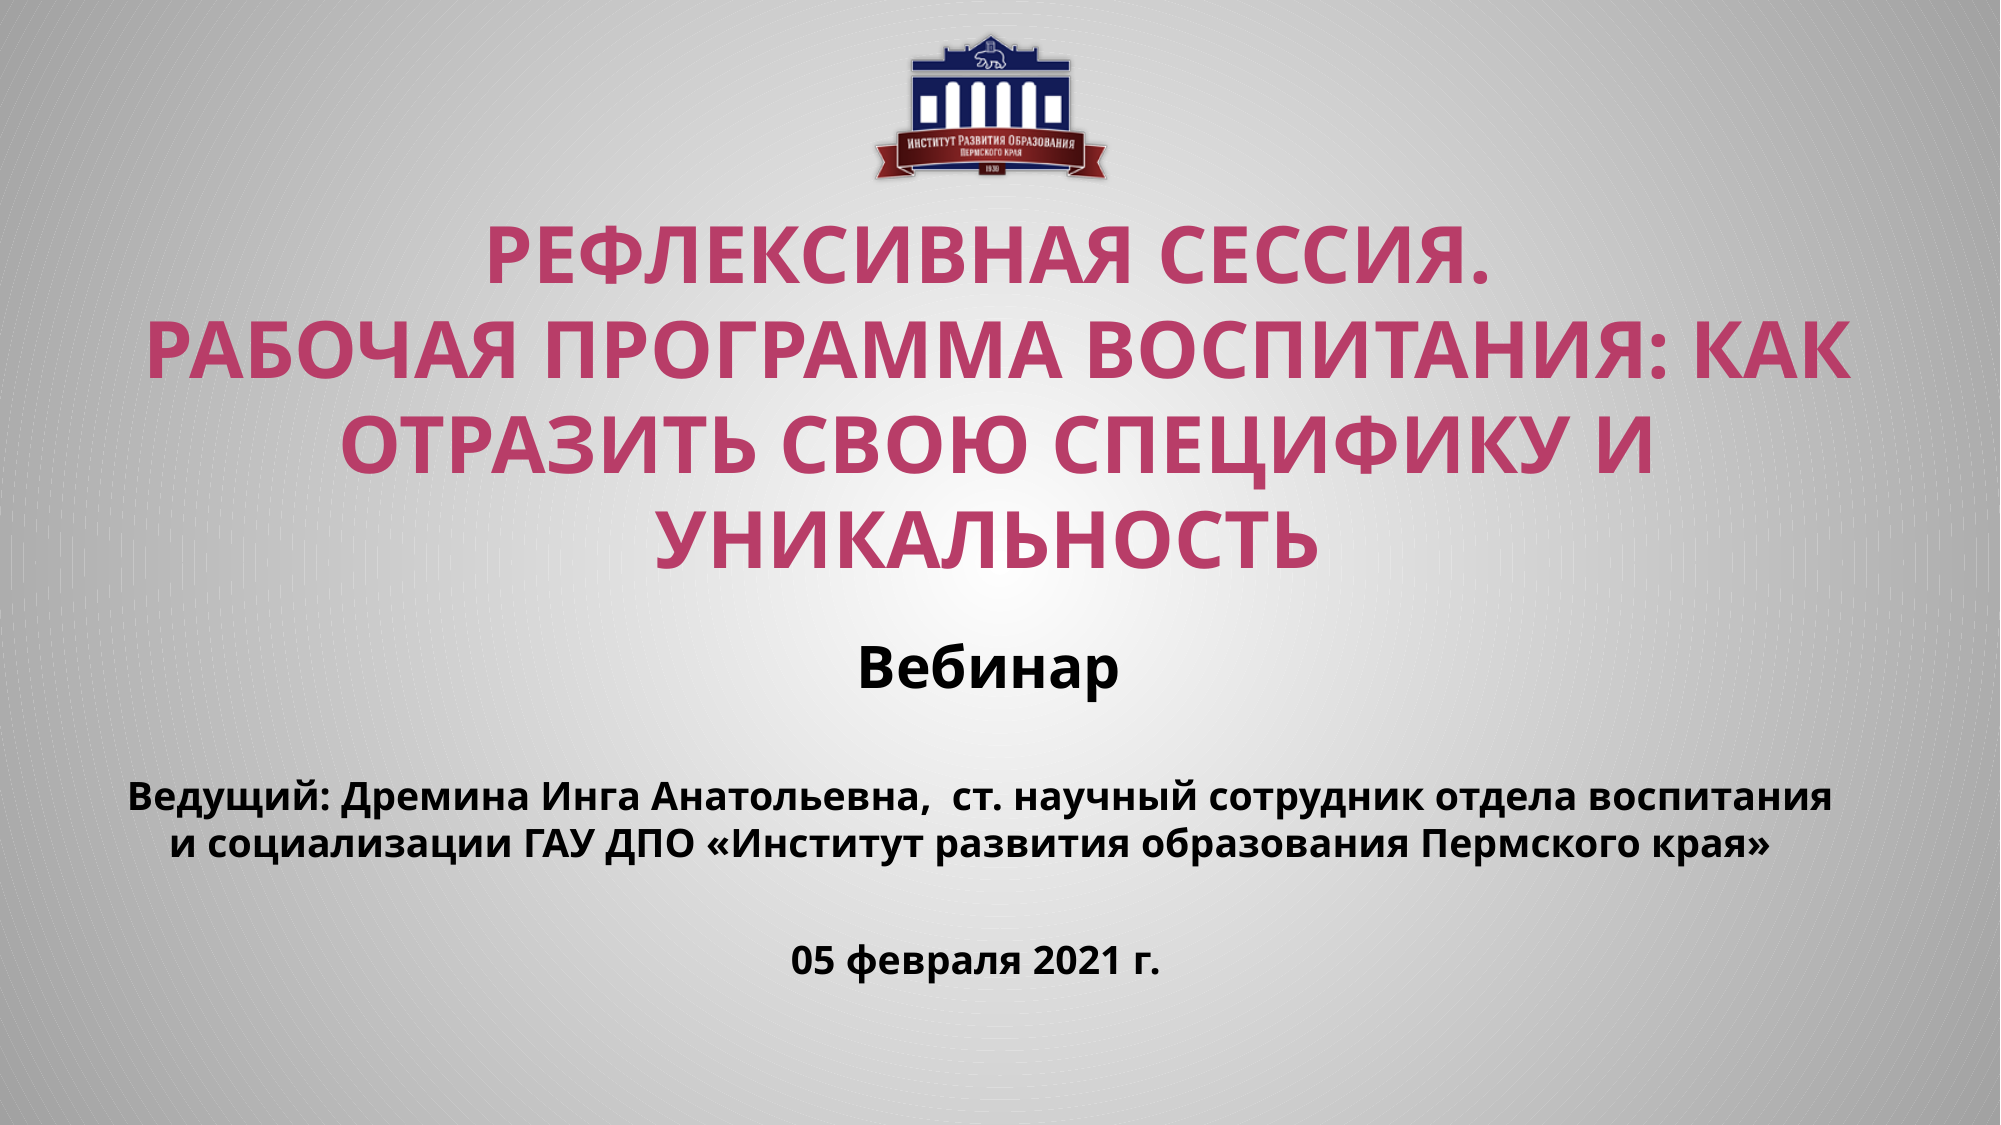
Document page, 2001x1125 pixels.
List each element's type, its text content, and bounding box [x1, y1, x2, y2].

subtitle Вебинар Ведущий: Дремина Инга Анатольевна, ст. научный сотрудник отдела воспитания и социализации ГАУ ДПО «Институт развития образования Пермского края» 05 февраля 2021 г. [111, 630, 1852, 1091]
picture [869, 29, 1113, 185]
title Рефлексивная сессия. рабочая программа воспитания: как отразить свою специфику и уникальность [12, 267, 1985, 680]
